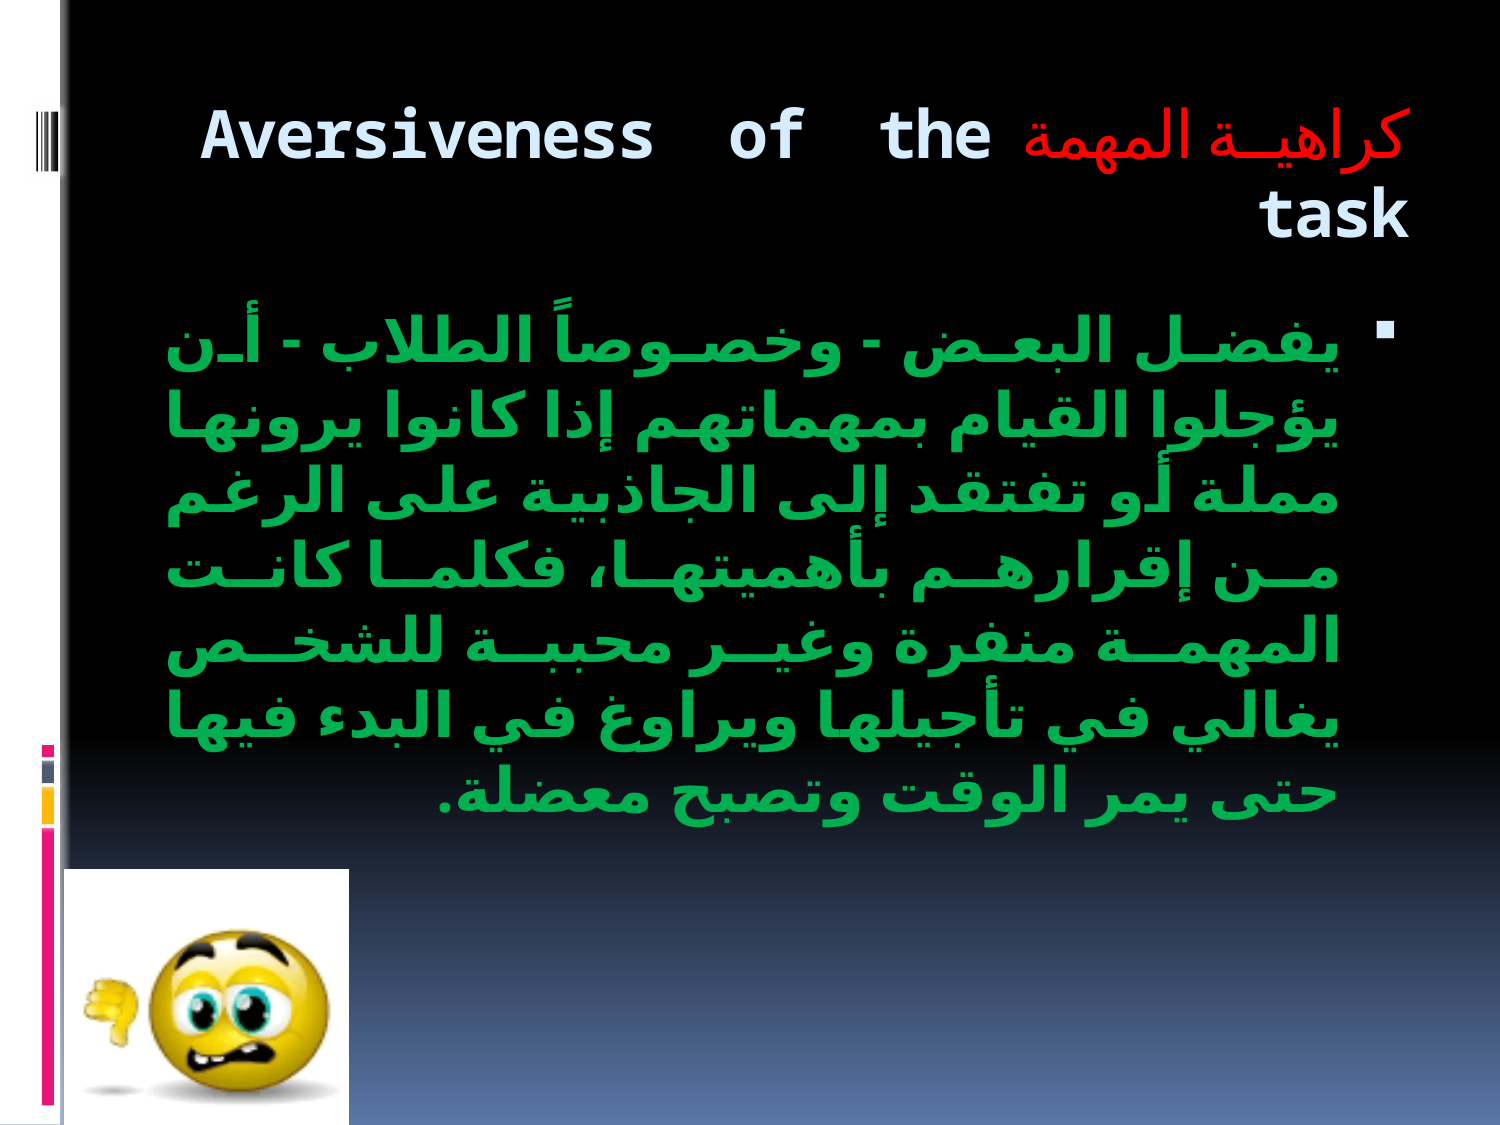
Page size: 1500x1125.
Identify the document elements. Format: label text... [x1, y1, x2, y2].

title كراهية المهمة Aversiveness of the task [150, 83, 1425, 234]
list يفضل البعض - وخصوصاً الطلاب - أن يؤجلوا القيام بمهماتهم إذا كانوا يرونها مملة أو تفتقد إلى الجاذبية على الرغم من إقرارهم بأهميتها، فكلما كانت المهمة منفرة وغير محببة للشخص يغالي في تأجيلها ويراوغ في البدء فيها حتى يمر الوقت وتصبح معضلة. [150, 292, 1425, 894]
picture [64, 869, 349, 1125]
